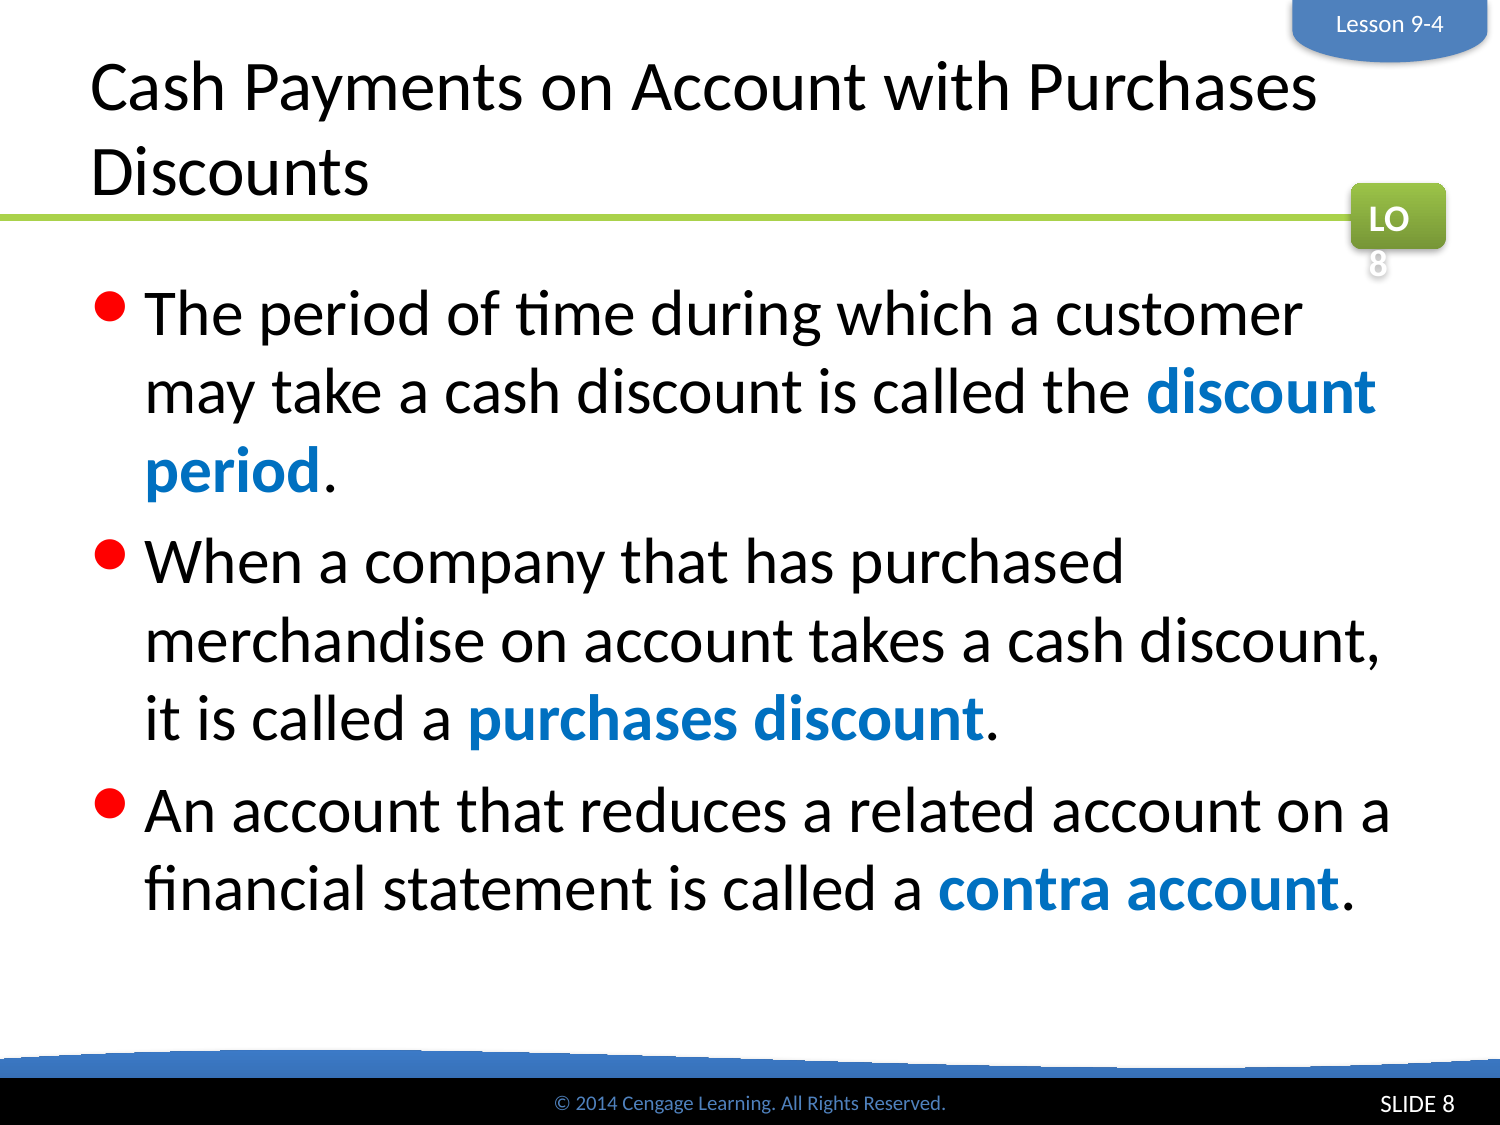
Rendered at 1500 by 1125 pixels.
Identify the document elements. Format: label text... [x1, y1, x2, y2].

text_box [1292, 0, 1488, 63]
list The period of time during which a customer may take a cash discount is called the discount period. When a company that has purchased merchandise on account takes a cash discount, it is called a purchases discount. An account that reduces a related account on a financial statement is called a contra account. [75, 262, 1425, 1005]
title Cash Payments on Account with Purchases Discounts [75, 29, 1350, 218]
text_box LO8 [1350, 183, 1446, 250]
slide_number SLIDE 8 [1170, 1080, 1470, 1125]
